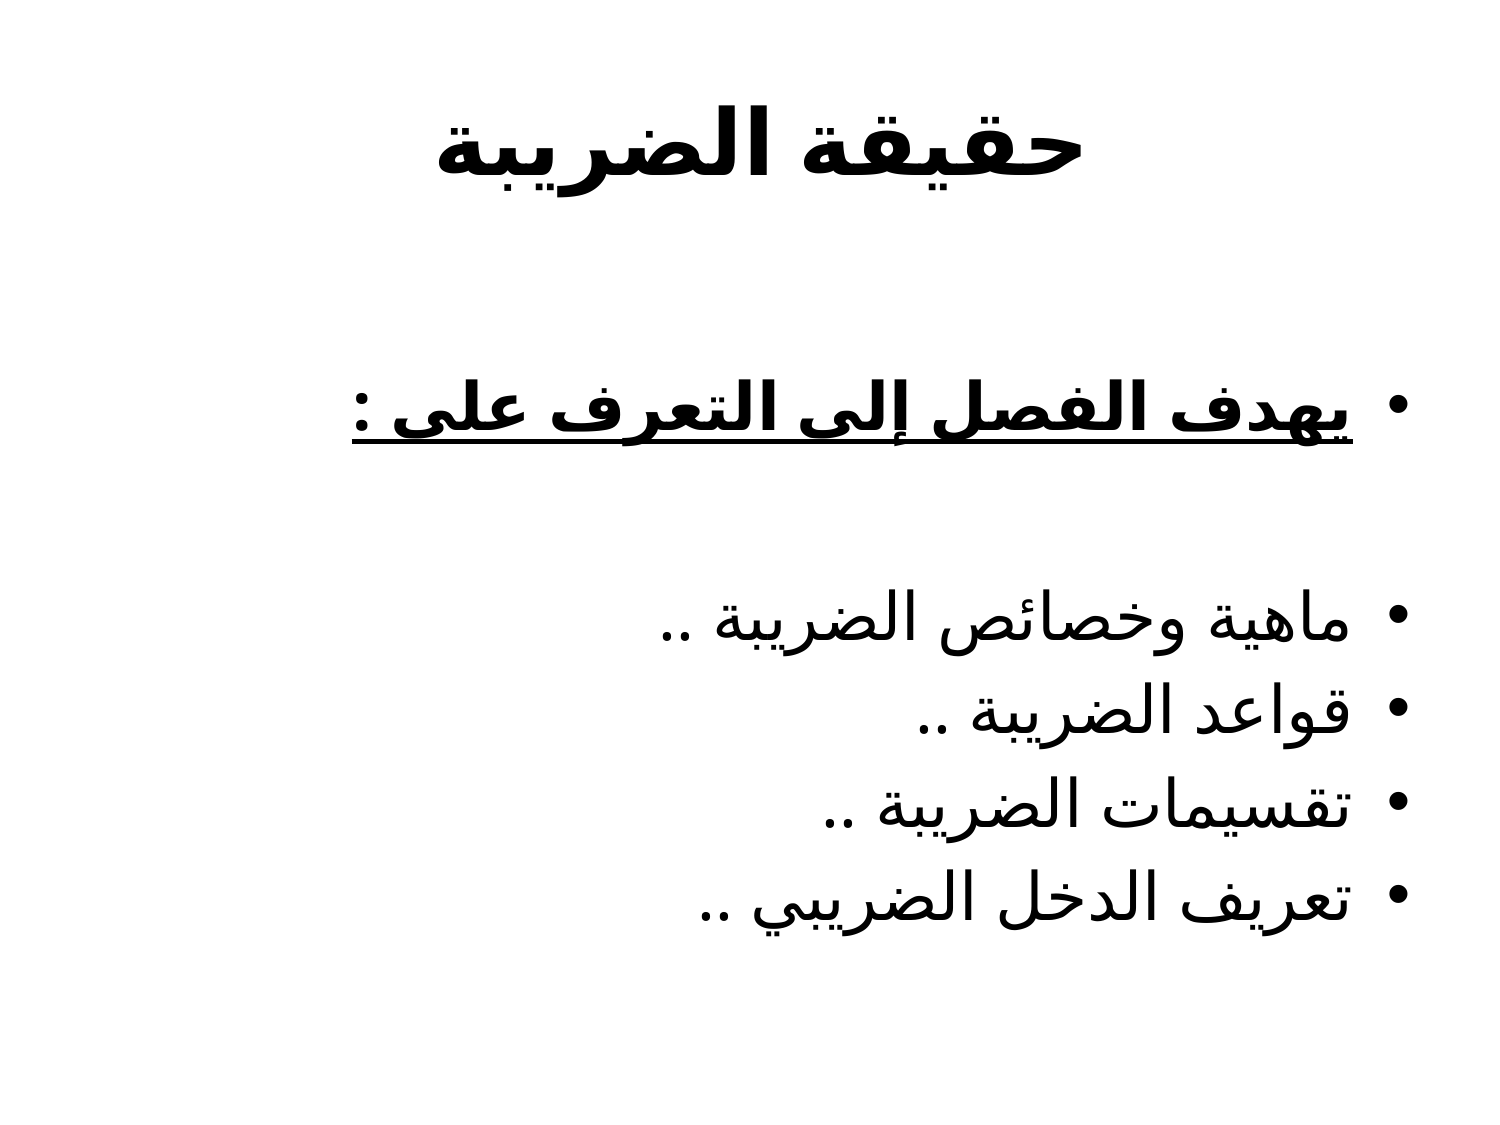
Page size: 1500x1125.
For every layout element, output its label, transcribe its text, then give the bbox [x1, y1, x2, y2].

list يهدف الفصل إلى التعرف على : ماهية وخصائص الضريبة .. قواعد الضريبة .. تقسيمات الضريبة .. تعريف الدخل الضريبي .. [75, 262, 1425, 1005]
title حقيقة الضريبة [75, 45, 1425, 233]
